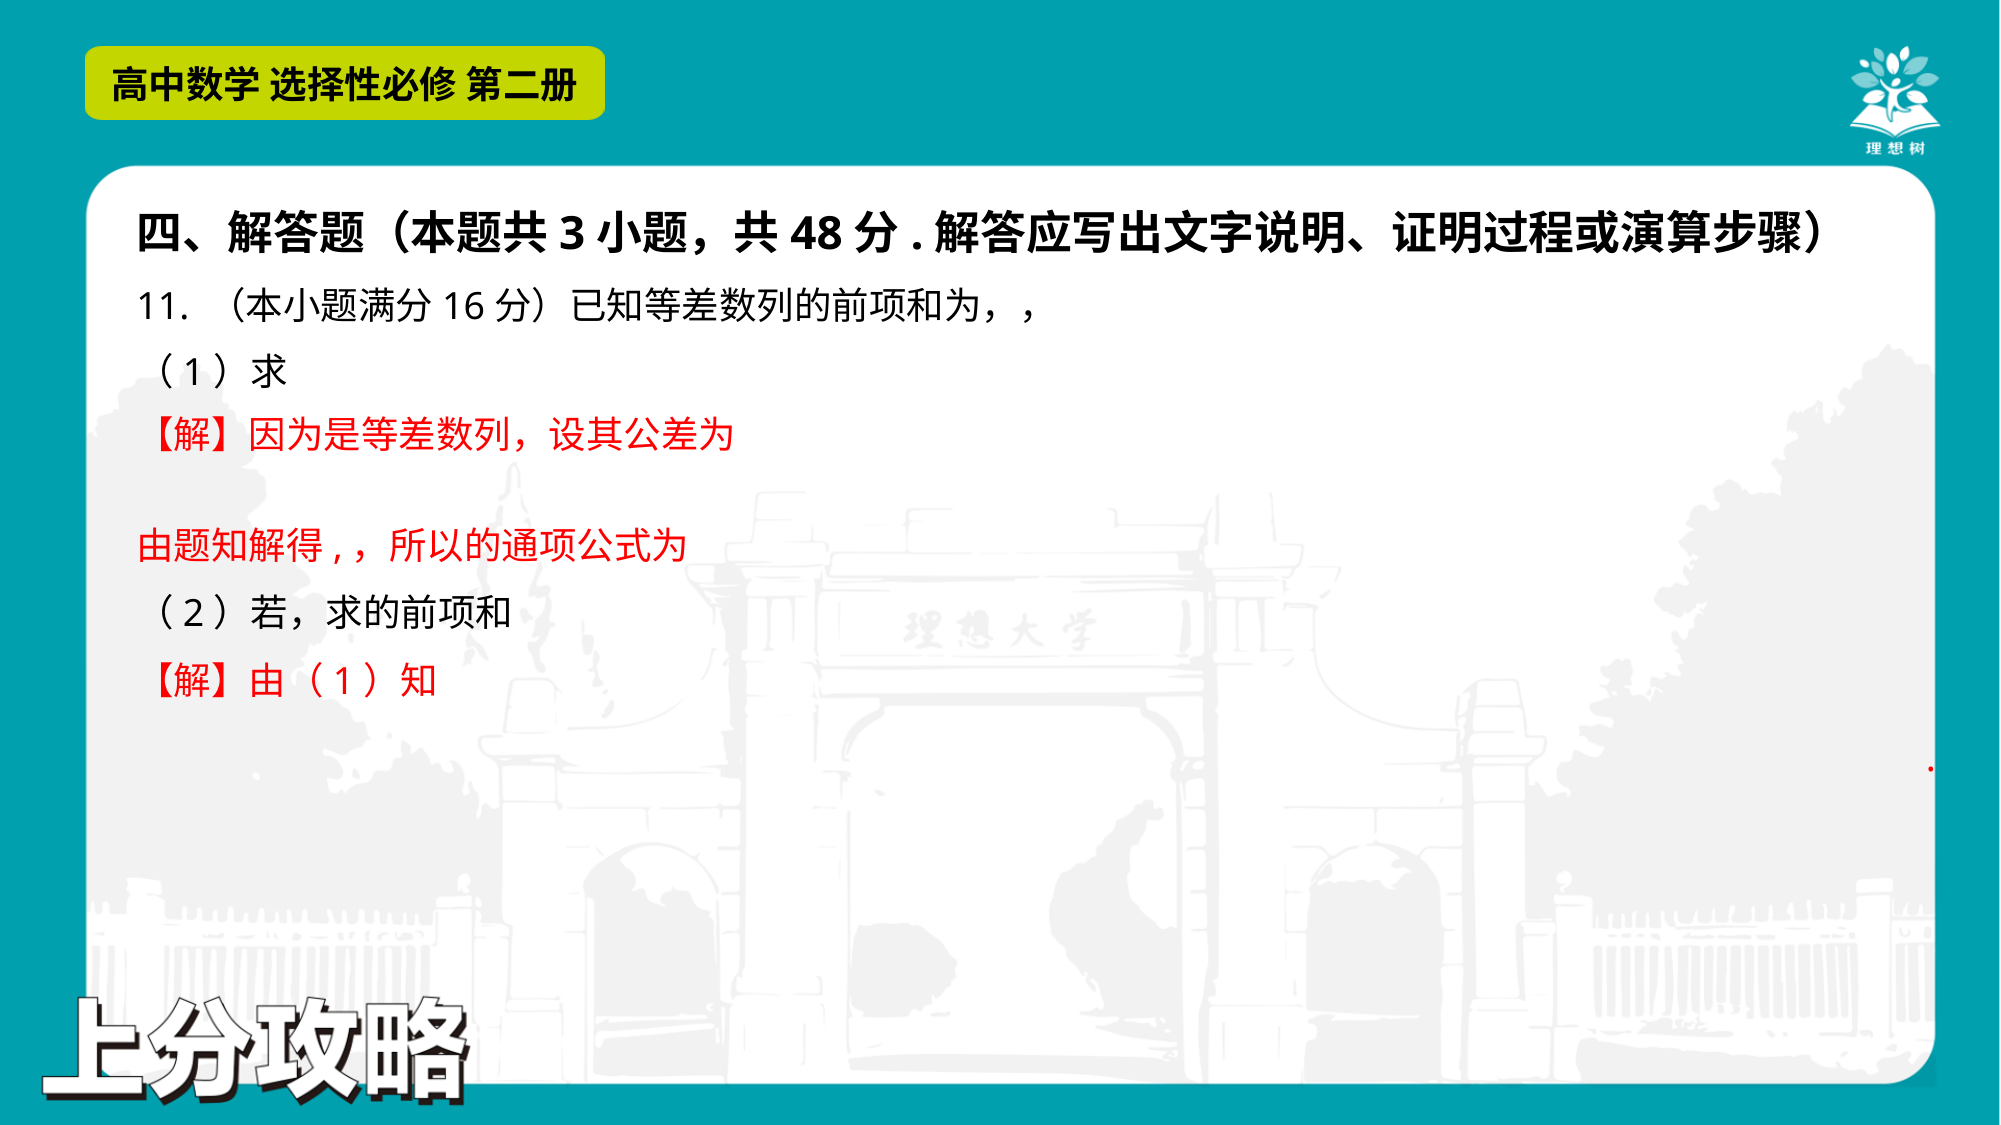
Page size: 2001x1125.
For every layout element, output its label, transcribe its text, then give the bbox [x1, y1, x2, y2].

text_box 四、解答题（本题共3小题，共48分.解答应写出文字说明、证明过程或演算步骤） [136, 177, 1865, 317]
picture [0, 0, 2000, 1125]
